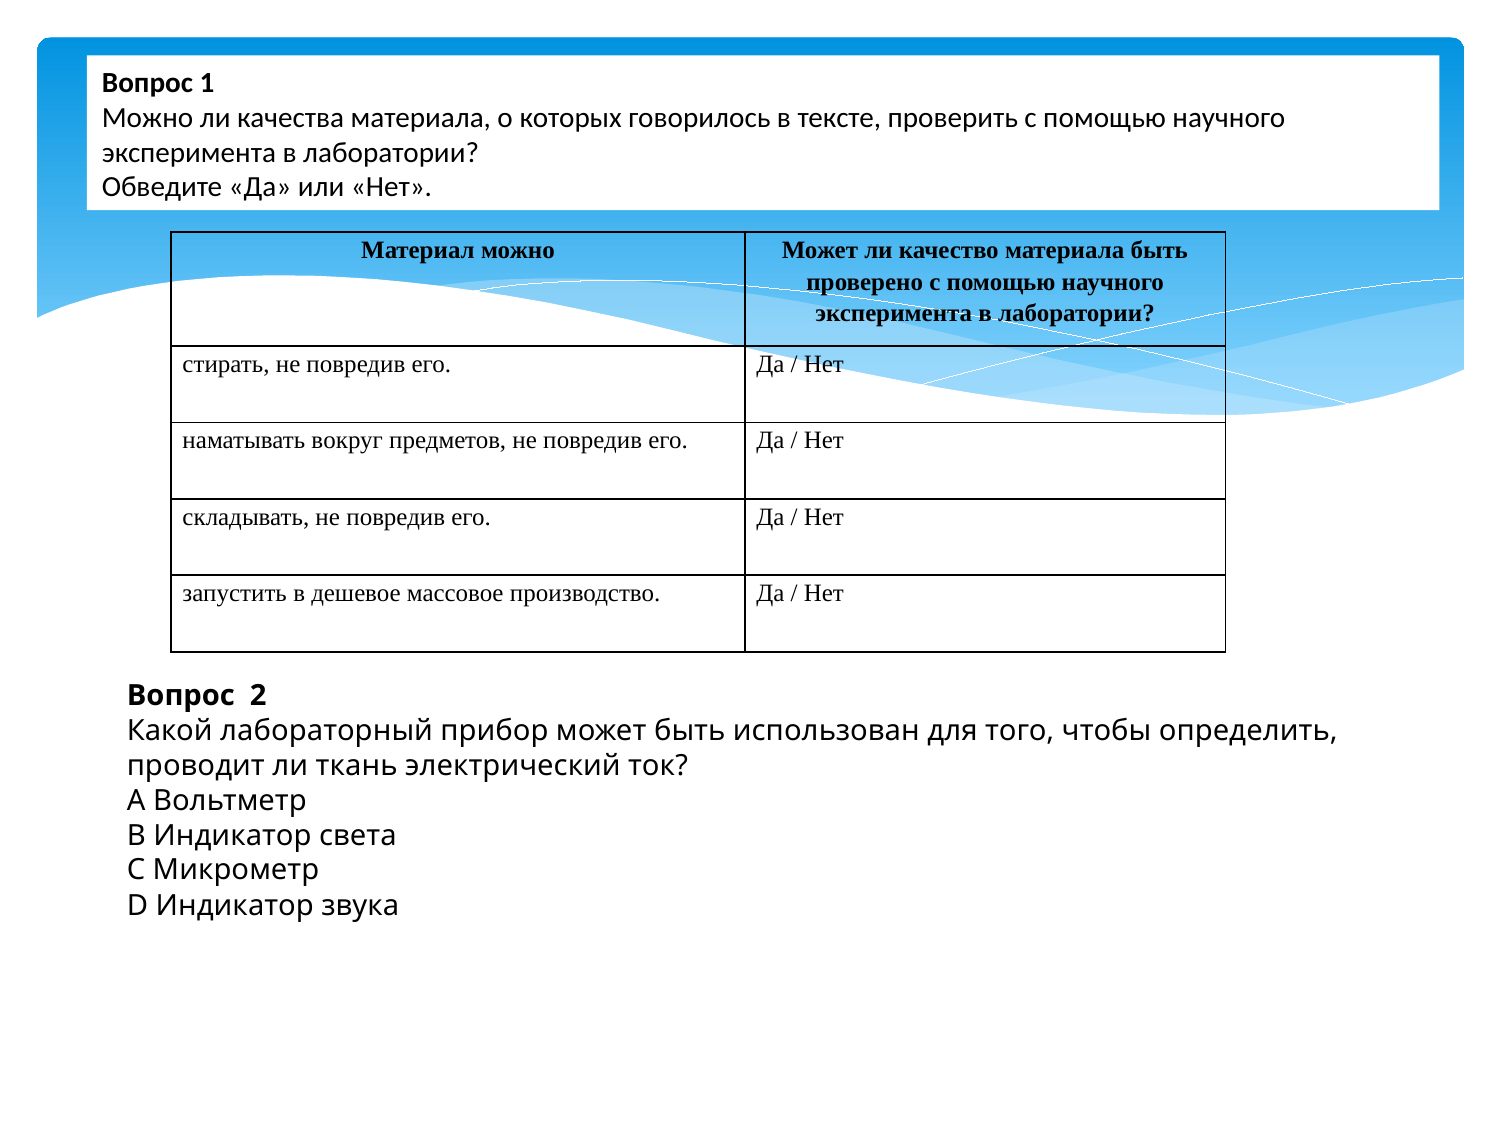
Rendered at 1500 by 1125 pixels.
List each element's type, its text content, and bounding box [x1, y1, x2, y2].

table_header Может ли качество материала быть проверено с помощью научного эксперимента в лаборатории? [746, 233, 1225, 345]
text_box Вопрос 2 Какой лабораторный прибор может быть использован для того, чтобы определить, проводит ли ткань электрический ток? A Вольтметр B Индикатор света C Микрометр D Индикатор звука [112, 668, 1440, 929]
table_cell складывать, не повредив его. [172, 500, 744, 574]
table_cell Да / Нет [746, 500, 1225, 574]
table_cell запустить в дешевое массовое производство. [172, 576, 744, 651]
table_cell наматывать вокруг предметов, не повредив его. [172, 423, 744, 498]
table_cell Да / Нет [746, 347, 1225, 422]
table_header Материал можно [172, 233, 744, 345]
table_cell стирать, не повредив его. [172, 347, 744, 422]
text_box Вопрос 1 Можно ли качества материала, о которых говорилось в тексте, проверить с помощью научного эксперимента в лаборатории? Обведите «Да» или «Нет». [86, 55, 1440, 211]
table_cell Да / Нет [746, 576, 1225, 651]
table_cell Да / Нет [746, 423, 1225, 498]
